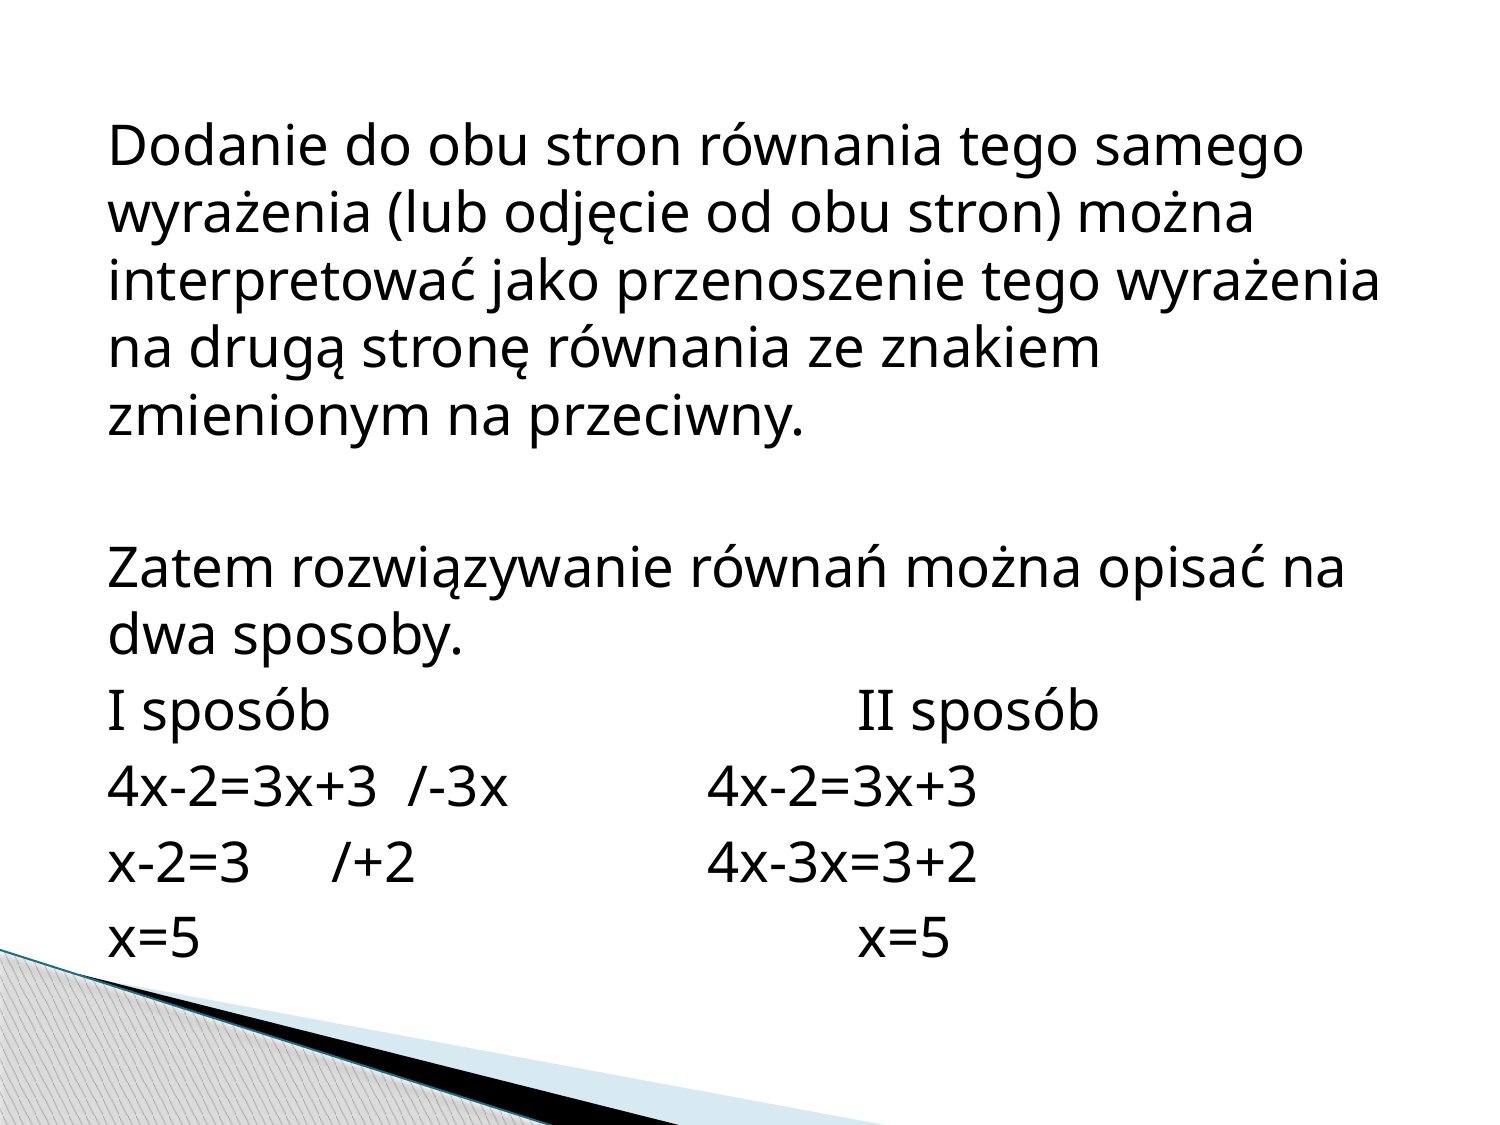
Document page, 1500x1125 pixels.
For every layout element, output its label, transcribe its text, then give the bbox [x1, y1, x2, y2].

list Dodanie do obu stron równania tego samego wyrażenia (lub odjęcie od obu stron) można interpretować jako przenoszenie tego wyrażenia na drugą stronę równania ze znakiem zmienionym na przeciwny. Zatem rozwiązywanie równań można opisać na dwa sposoby. I sposób II sposób 4x-2=3x+3 /-3x 4x-2=3x+3 x-2=3 /+2 4x-3x=3+2 x=5 x=5 [75, 101, 1425, 986]
